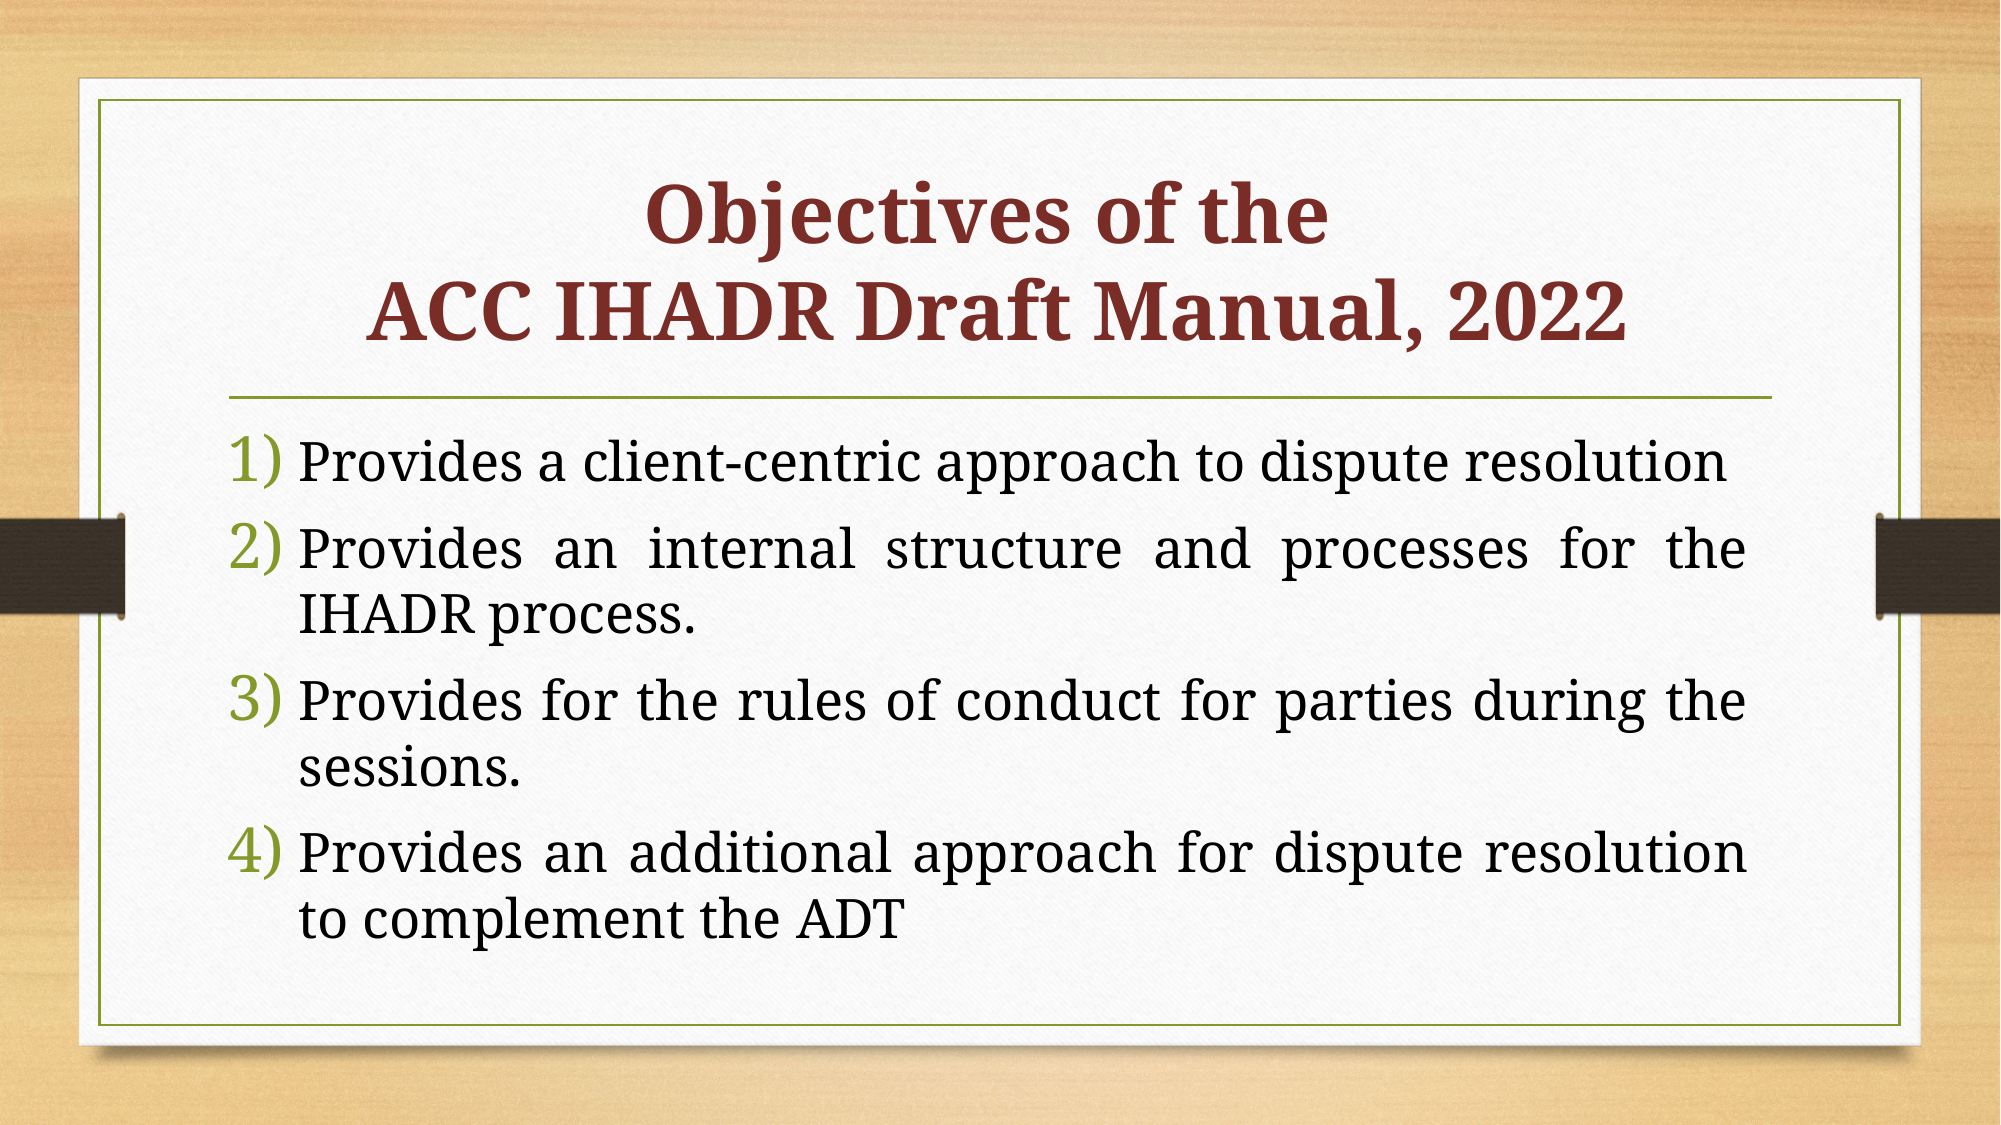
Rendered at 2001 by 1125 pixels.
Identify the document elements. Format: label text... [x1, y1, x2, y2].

list Provides a client-centric approach to dispute resolution Provides an internal structure and processes for the IHADR process. Provides for the rules of conduct for parties during the sessions. Provides an additional approach for dispute resolution to complement the ADT [213, 420, 1764, 963]
picture [0, 0, 2001, 1125]
title Objectives of the ACC IHADR Draft Manual, 2022 [232, 152, 1764, 367]
